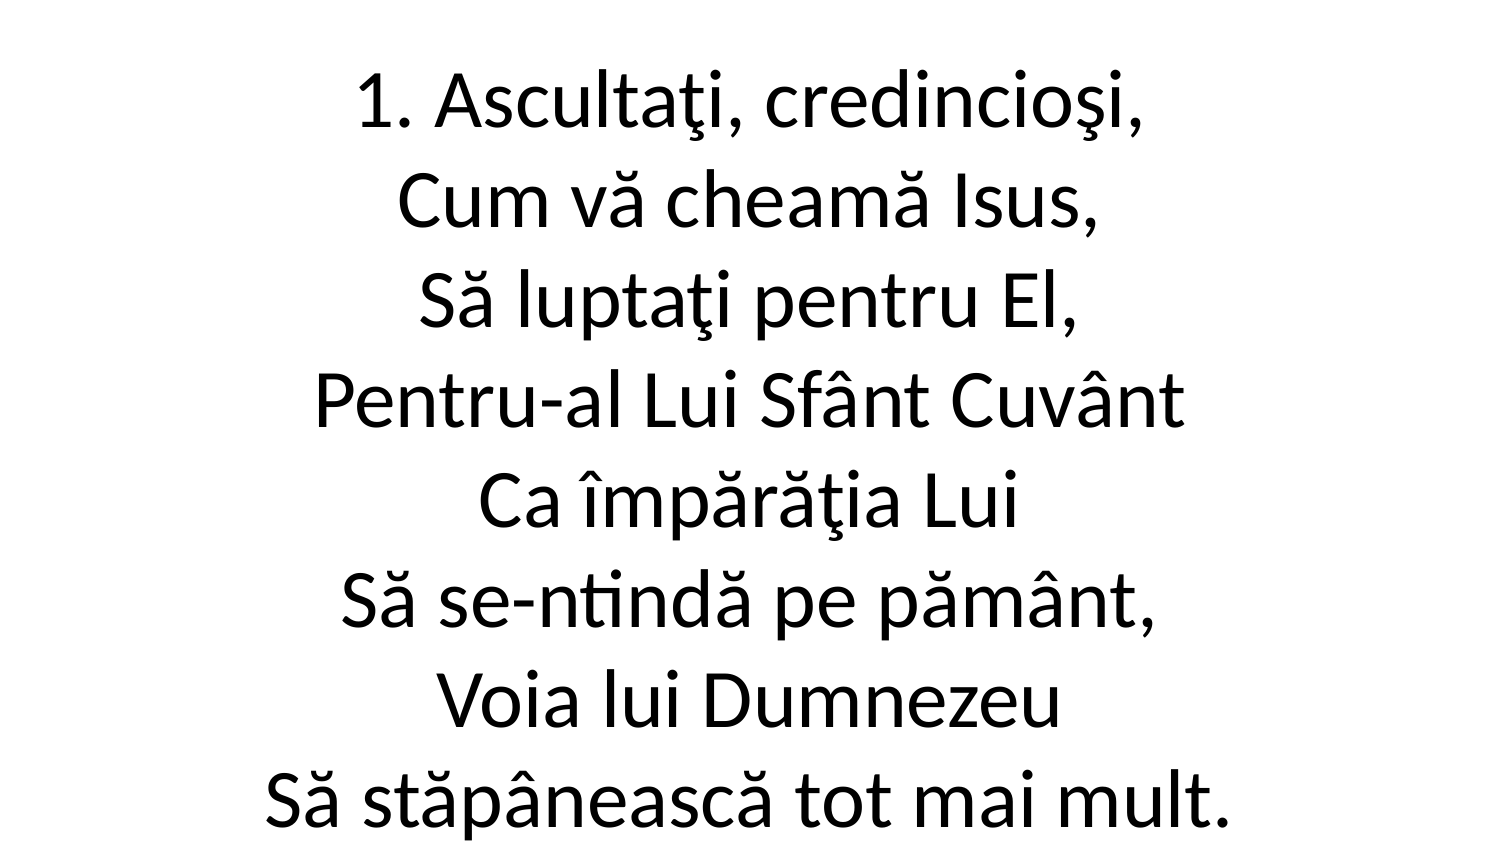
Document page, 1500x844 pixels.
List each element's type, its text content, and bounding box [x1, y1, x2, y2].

text_box 1. Ascultaţi, credincioşi, Cum vă cheamă Isus, Să luptaţi pentru El, Pentru-al Lui Sfânt Cuvânt Ca împărăţia Lui Să se-ntindă pe pământ, Voia lui Dumnezeu Să stăpânească tot mai mult. [249, 0, 1251, 844]
